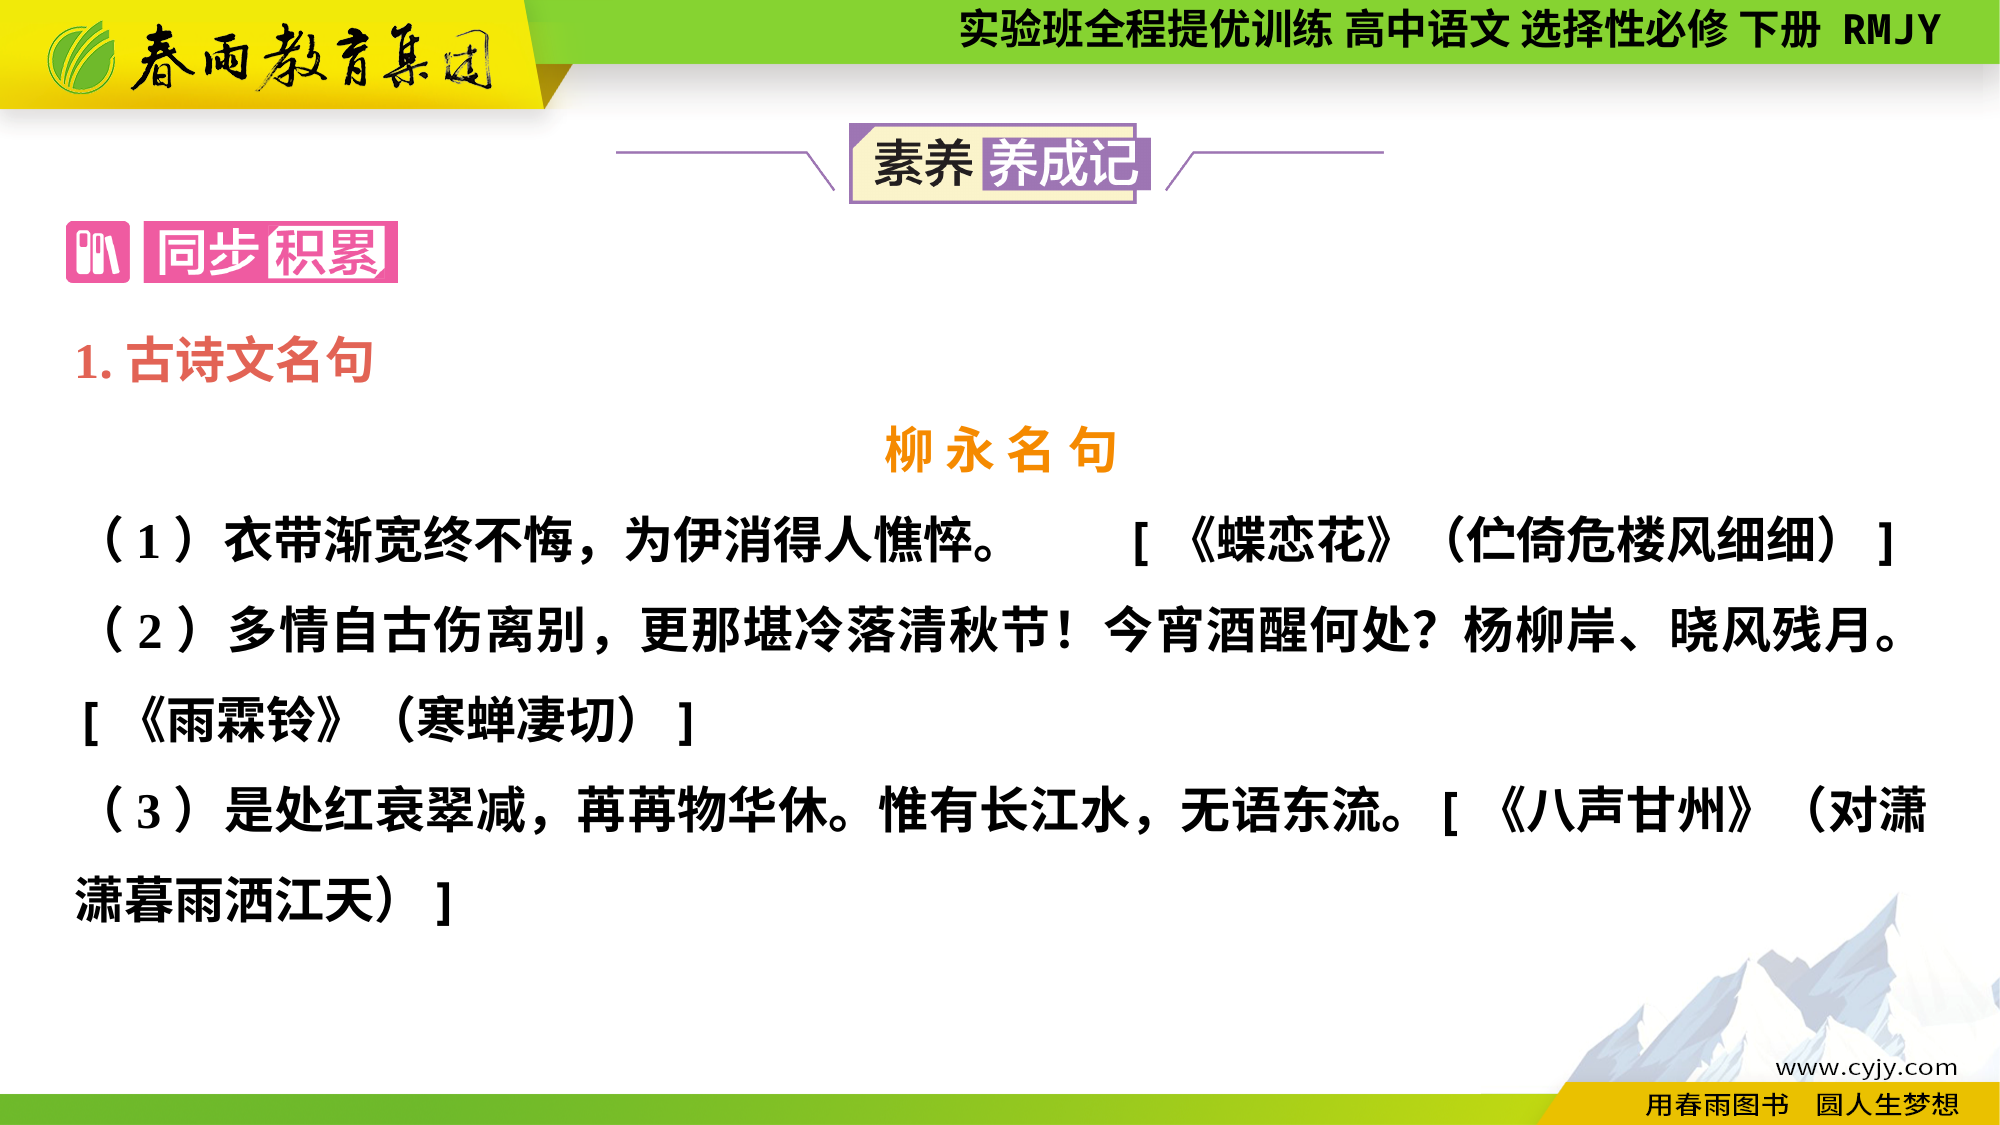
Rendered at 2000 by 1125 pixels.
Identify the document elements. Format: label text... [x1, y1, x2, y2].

list 1.古诗文名句 柳 永 名 句 （1）衣带渐宽终不悔，为伊消得人憔悴。 [《蝶恋花》（伫倚危楼风细细）] （2）多情自古伤离别，更那堪冷落清秋节！今宵酒醒何处？杨柳岸、晓风残月。 [《雨霖铃》（寒蝉凄切）] （3）是处红衰翠减，苒苒物华休。惟有长江水，无语东流。 [《八声甘州》（对潇潇暮雨洒江天）] [59, 291, 1944, 943]
picture [0, 0, 2000, 1125]
